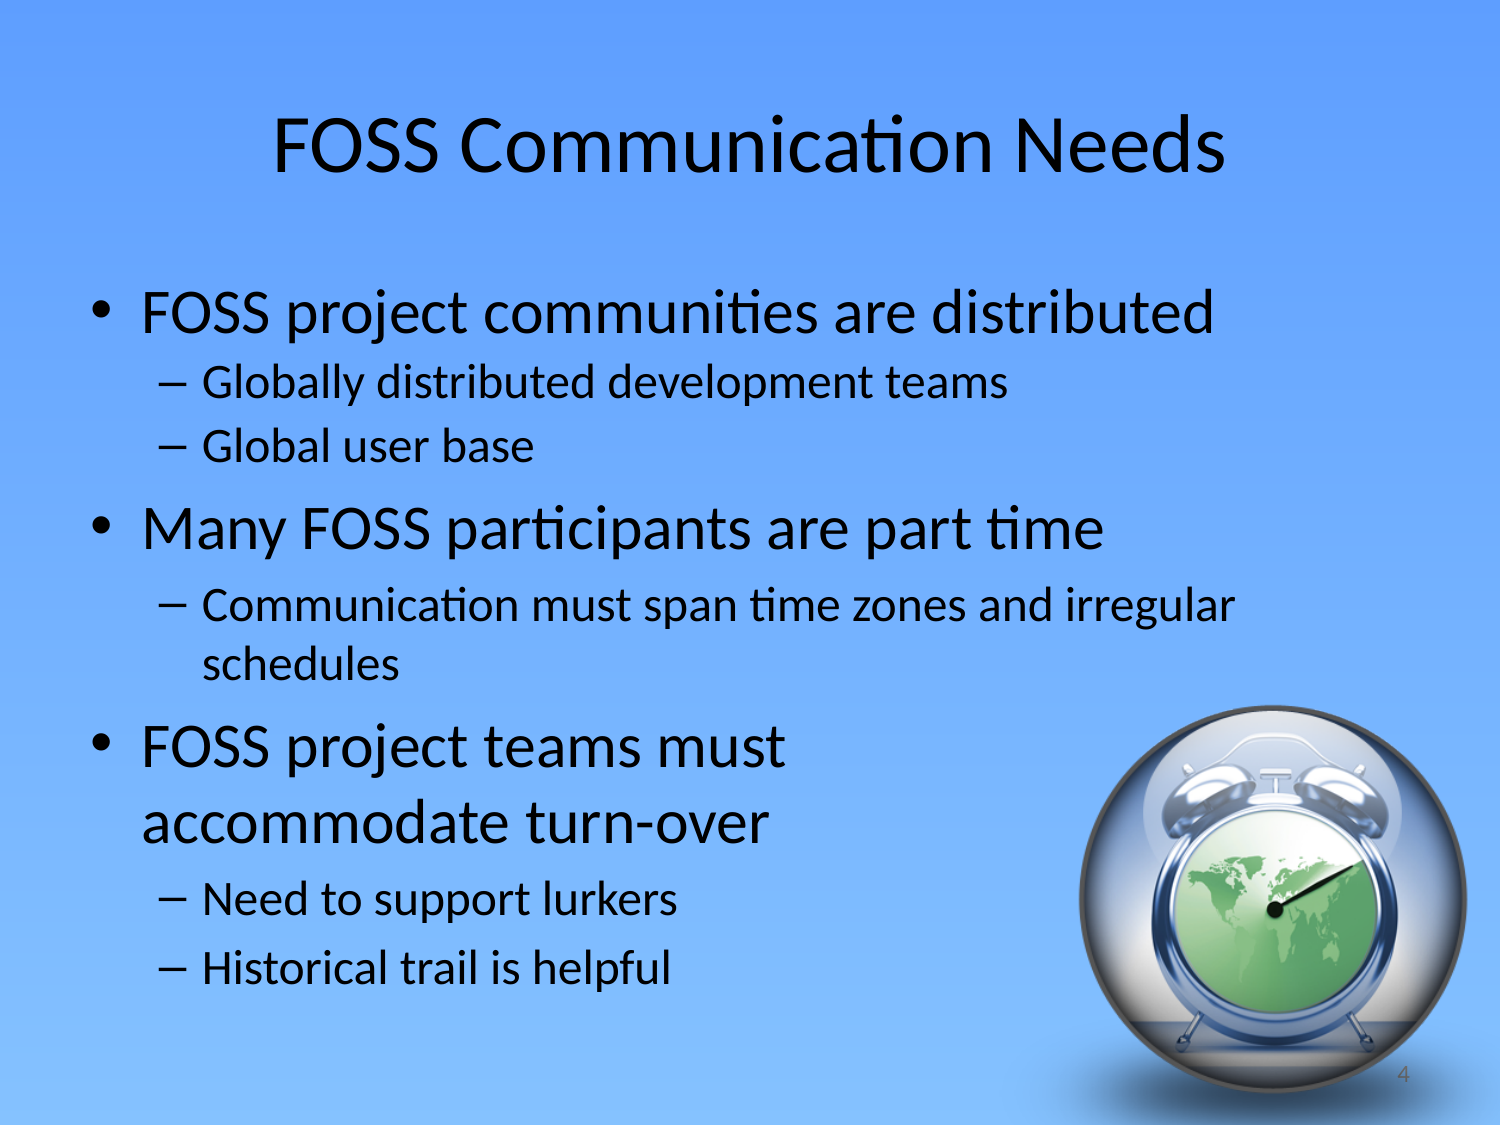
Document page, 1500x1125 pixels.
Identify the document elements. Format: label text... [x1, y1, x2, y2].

picture [999, 699, 1500, 1125]
title FOSS Communication Needs [74, 44, 1426, 233]
list FOSS project communities are distributed Globally distributed development teams Global user base Many FOSS participants are part time Communication must span time zones and irregular schedules FOSS project teams must accommodate turn-over Need to support lurkers Historical trail is helpful [74, 262, 1426, 1006]
